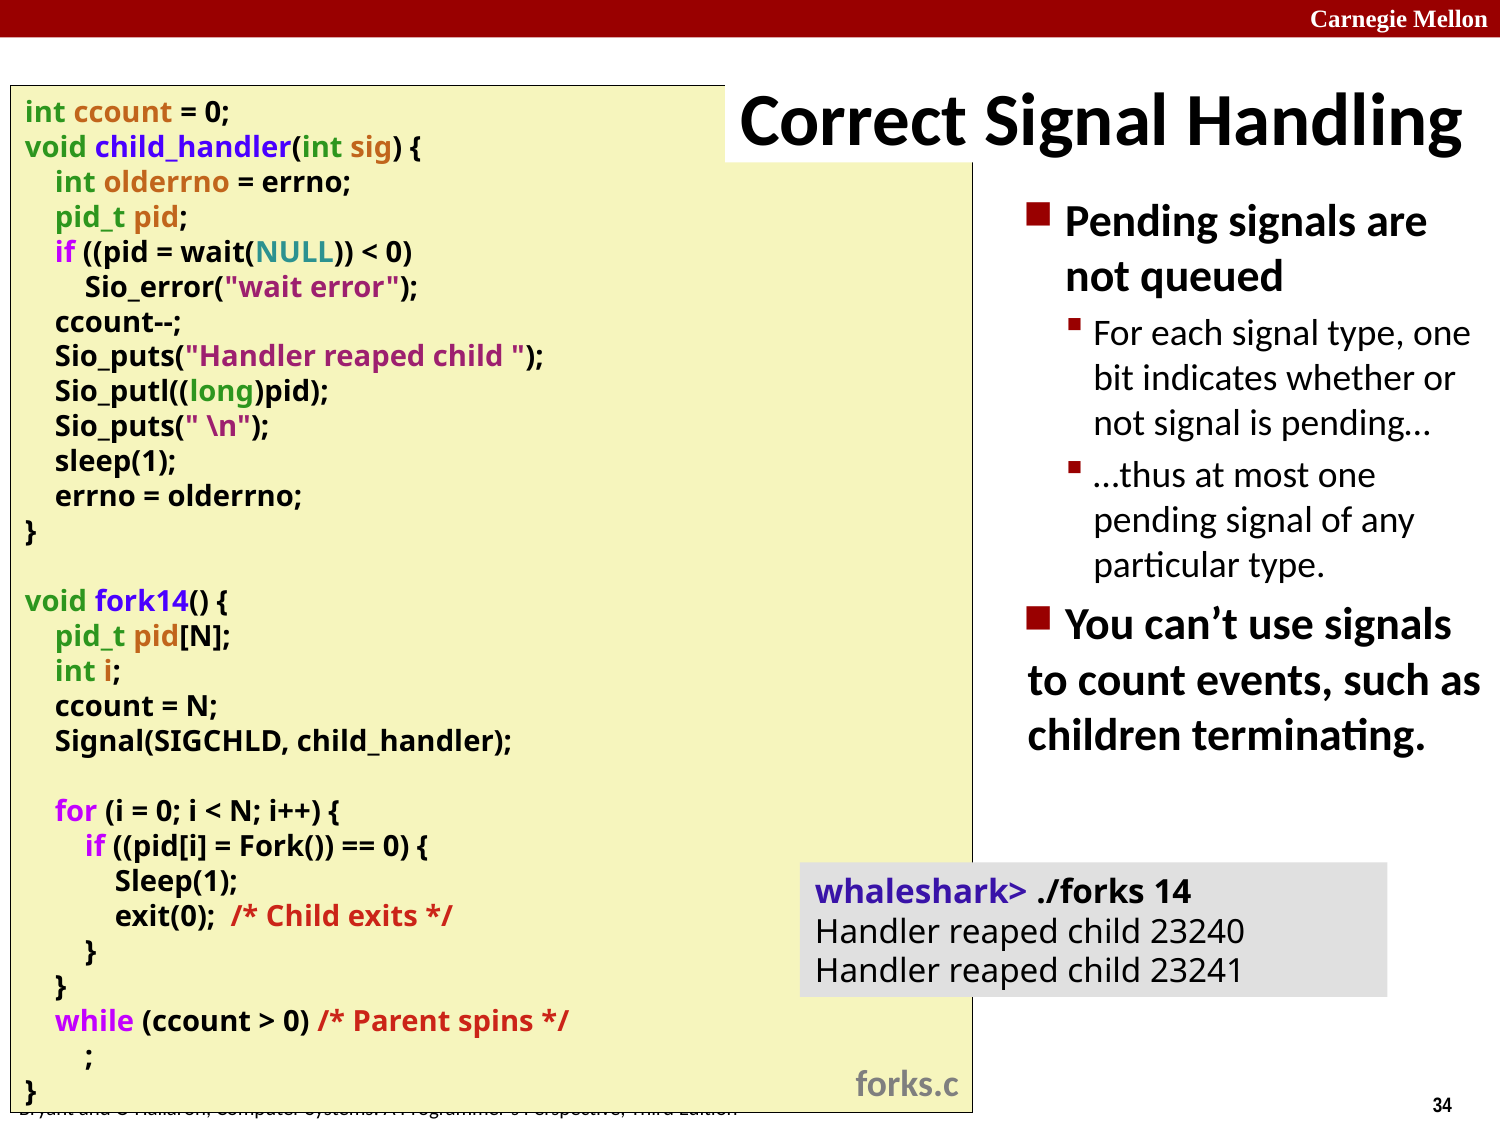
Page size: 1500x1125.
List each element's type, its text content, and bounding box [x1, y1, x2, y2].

list Pending signals are not queued For each signal type, one bit indicates whether or not signal is pending… …thus at most one pending signal of any particular type. You can’t use signals to count events, such as children terminating. [1012, 182, 1500, 801]
text_box forks.c [840, 1051, 974, 1112]
text_box int ccount = 0; void child_handler(int sig) { int olderrno = errno; pid_t pid; if ((pid = wait(NULL)) < 0) Sio_error("wait error"); ccount--; Sio_puts("Handler reaped child "); Sio_putl((long)pid); Sio_puts(" \n"); sleep(1); errno = olderrno; } void fork14() { pid_t pid[N]; int i; ccount = N; Signal(SIGCHLD, child_handler); for (i = 0; i < N; i++) { if ((pid[i] = Fork()) == 0) { Sleep(1); exit(0); /* Child exits */ } } while (ccount > 0) /* Parent spins */ ; } [10, 85, 973, 1113]
text_box whaleshark> ./forks 14 Handler reaped child 23240 Handler reaped child 23241 [799, 862, 1388, 997]
title Correct Signal Handling [724, 68, 1488, 163]
